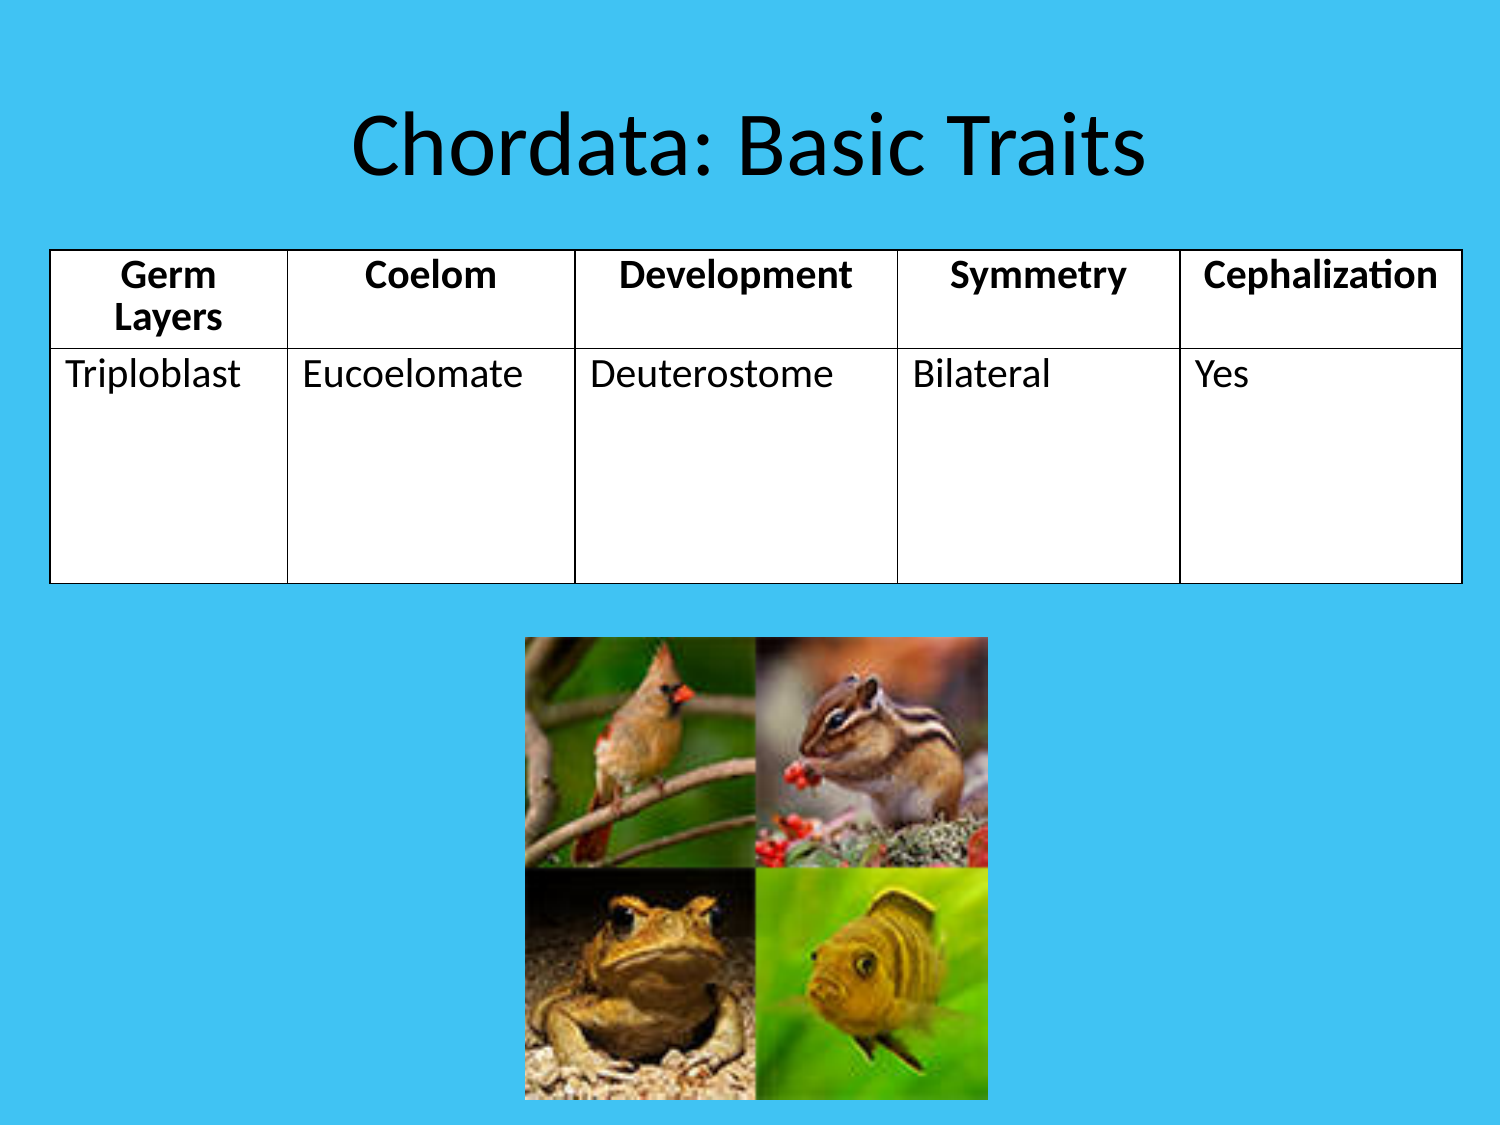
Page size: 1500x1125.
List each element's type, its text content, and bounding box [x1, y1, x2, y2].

table_cell Triploblast [51, 349, 287, 583]
title Chordata: Basic Traits [75, 45, 1425, 233]
table_cell Yes [1181, 349, 1461, 583]
table_cell Bilateral [898, 349, 1179, 583]
table_header Development [576, 251, 897, 348]
table_header Symmetry [898, 251, 1179, 348]
picture [524, 637, 988, 1101]
table_header Germ Layers [51, 251, 287, 348]
table_cell Deuterostome [576, 349, 897, 583]
table_header Coelom [288, 251, 574, 348]
table_header Cephalization [1181, 251, 1461, 348]
table_cell Eucoelomate [288, 349, 574, 583]
